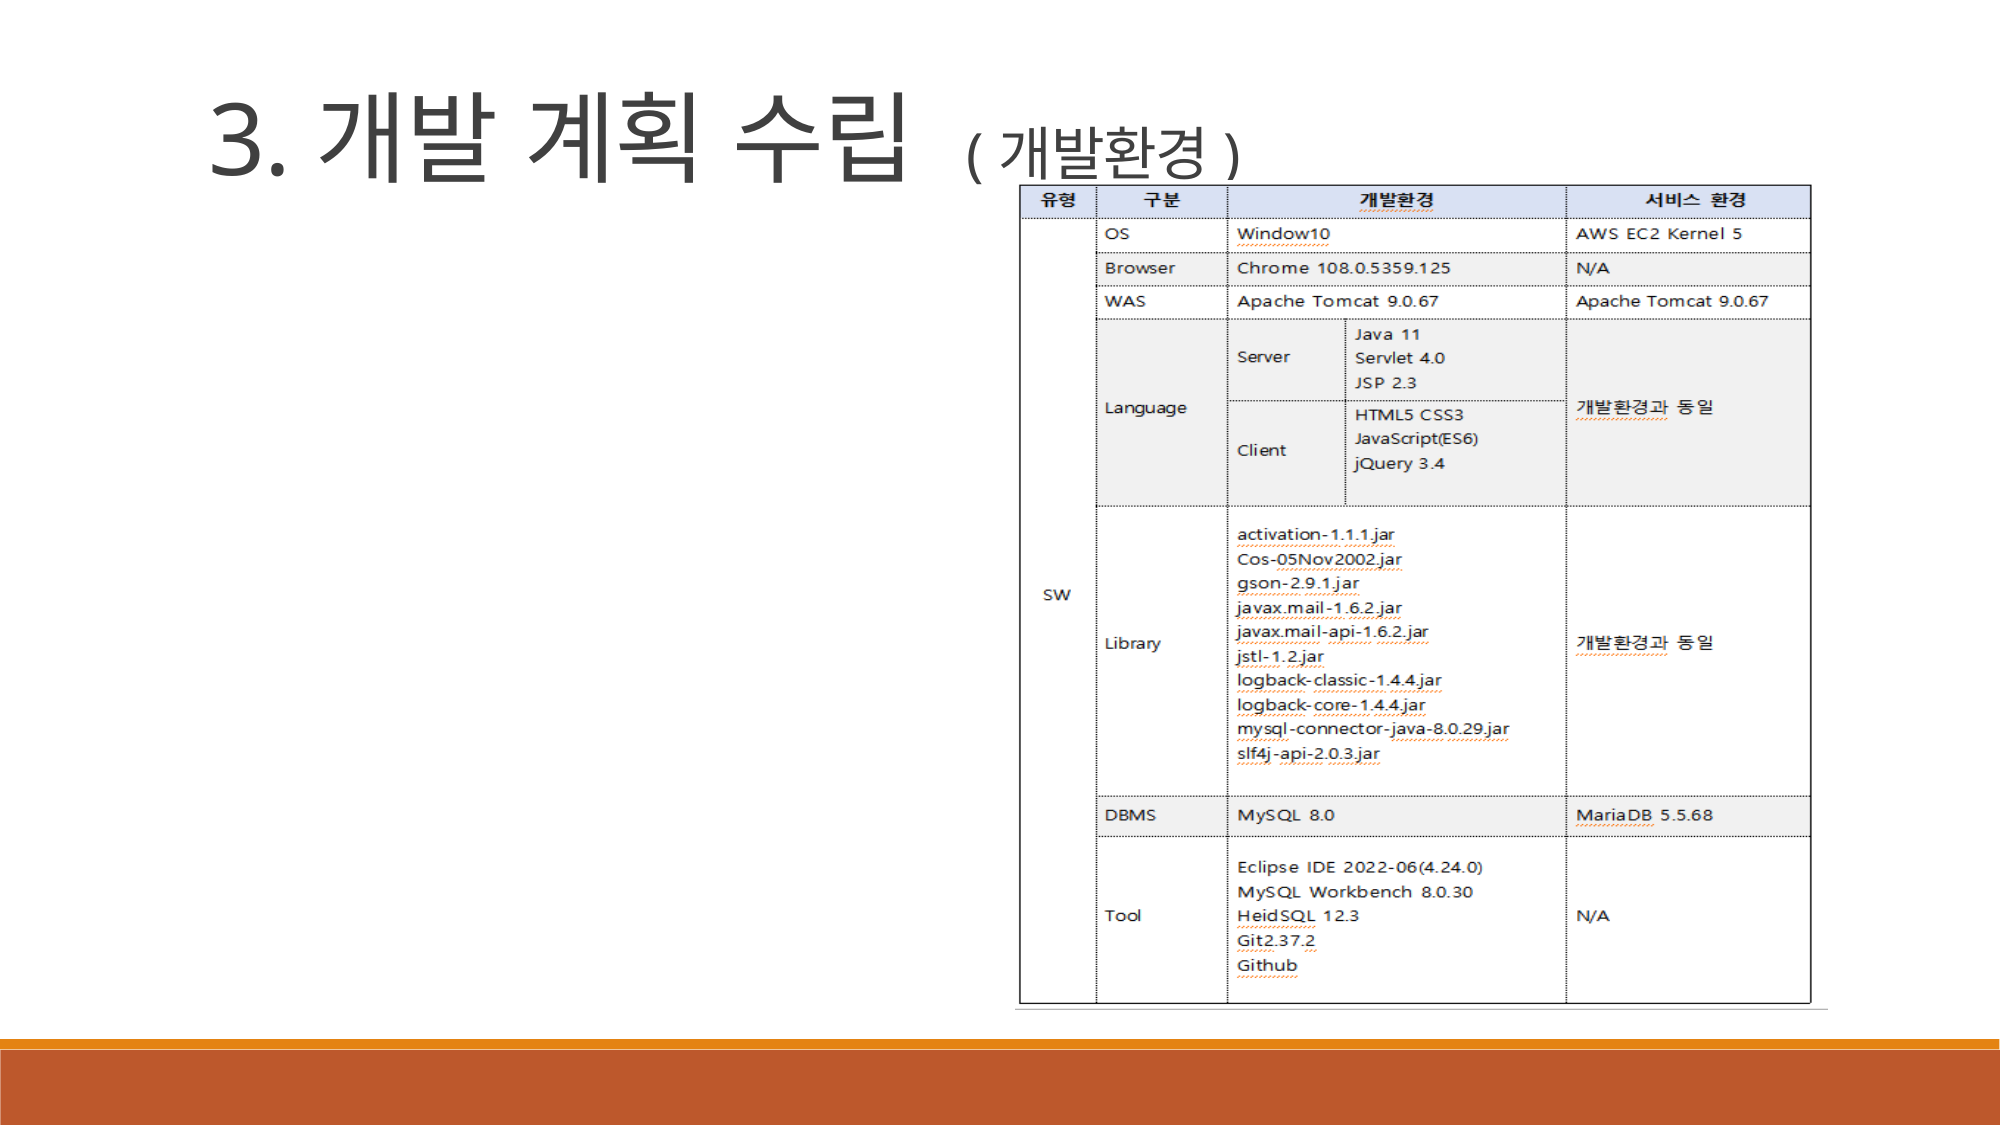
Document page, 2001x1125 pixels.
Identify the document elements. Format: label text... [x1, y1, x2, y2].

title 3.개발 계획 수립 (개발환경) [193, 49, 1844, 204]
picture [1015, 179, 1829, 1011]
